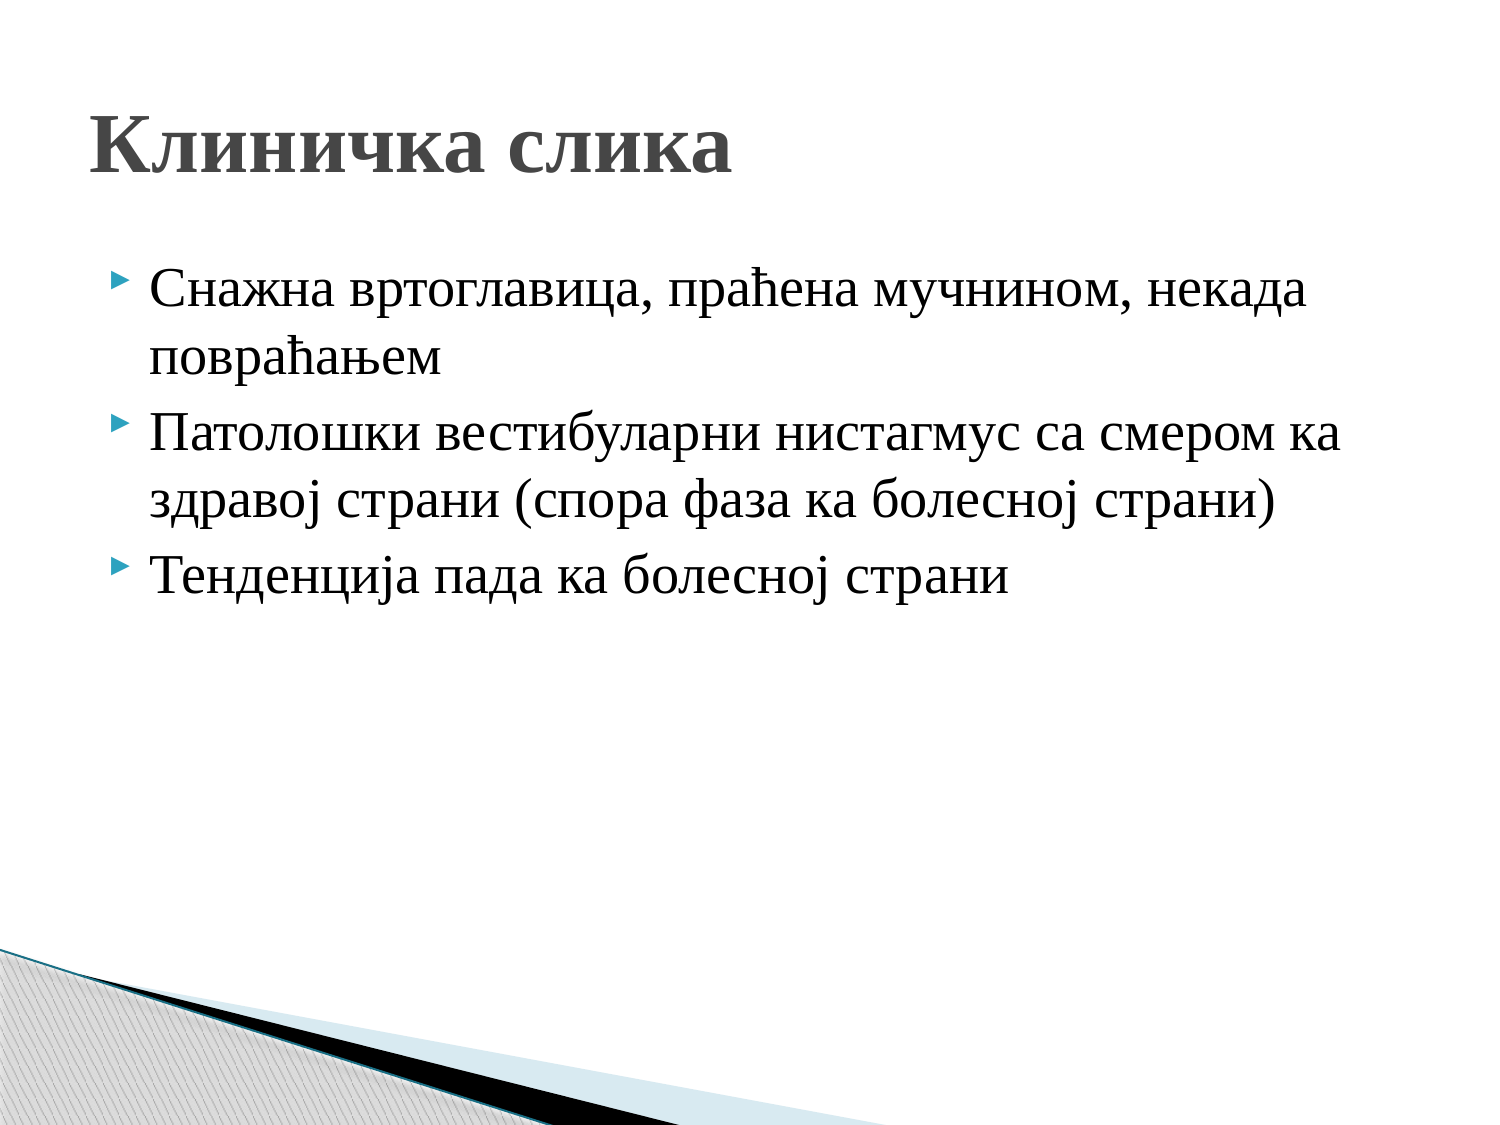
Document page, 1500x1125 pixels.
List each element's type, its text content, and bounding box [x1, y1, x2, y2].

title Клиничка слика [75, 45, 1425, 233]
list Снажна вртоглавица, праћена мучнином, некада повраћањем Патолошки вестибуларни нистагмус са смером ка здравој страни (спора фаза ка болесној страни) Тенденција пада ка болесној страни [74, 242, 1426, 986]
